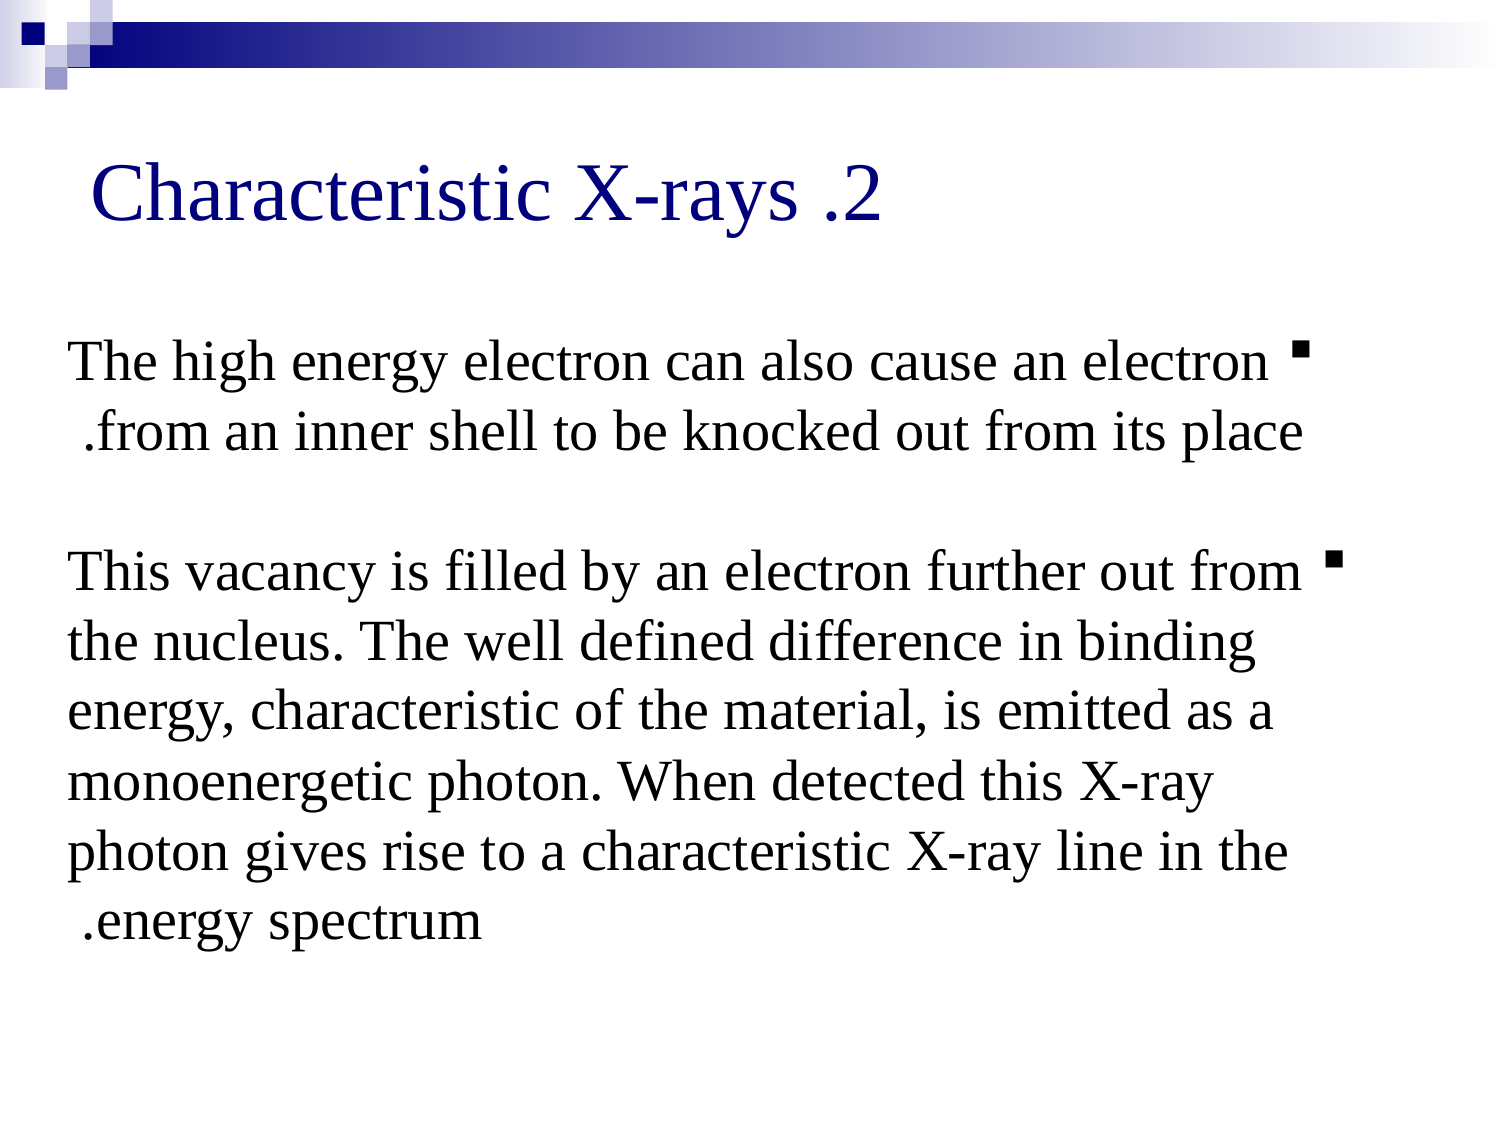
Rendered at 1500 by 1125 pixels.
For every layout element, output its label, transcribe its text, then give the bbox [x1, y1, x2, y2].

text_box The high energy electron can also cause an electron from an inner shell to be knocked out from its place. This vacancy is filled by an electron further out from the nucleus. The well defined difference in binding energy, characteristic of the material, is emitted as a monoenergetic photon. When detected this X-ray photon gives rise to a characteristic X-ray line in the energy spectrum. [53, 314, 1403, 822]
title 2. Characteristic X-rays [74, 74, 1426, 301]
